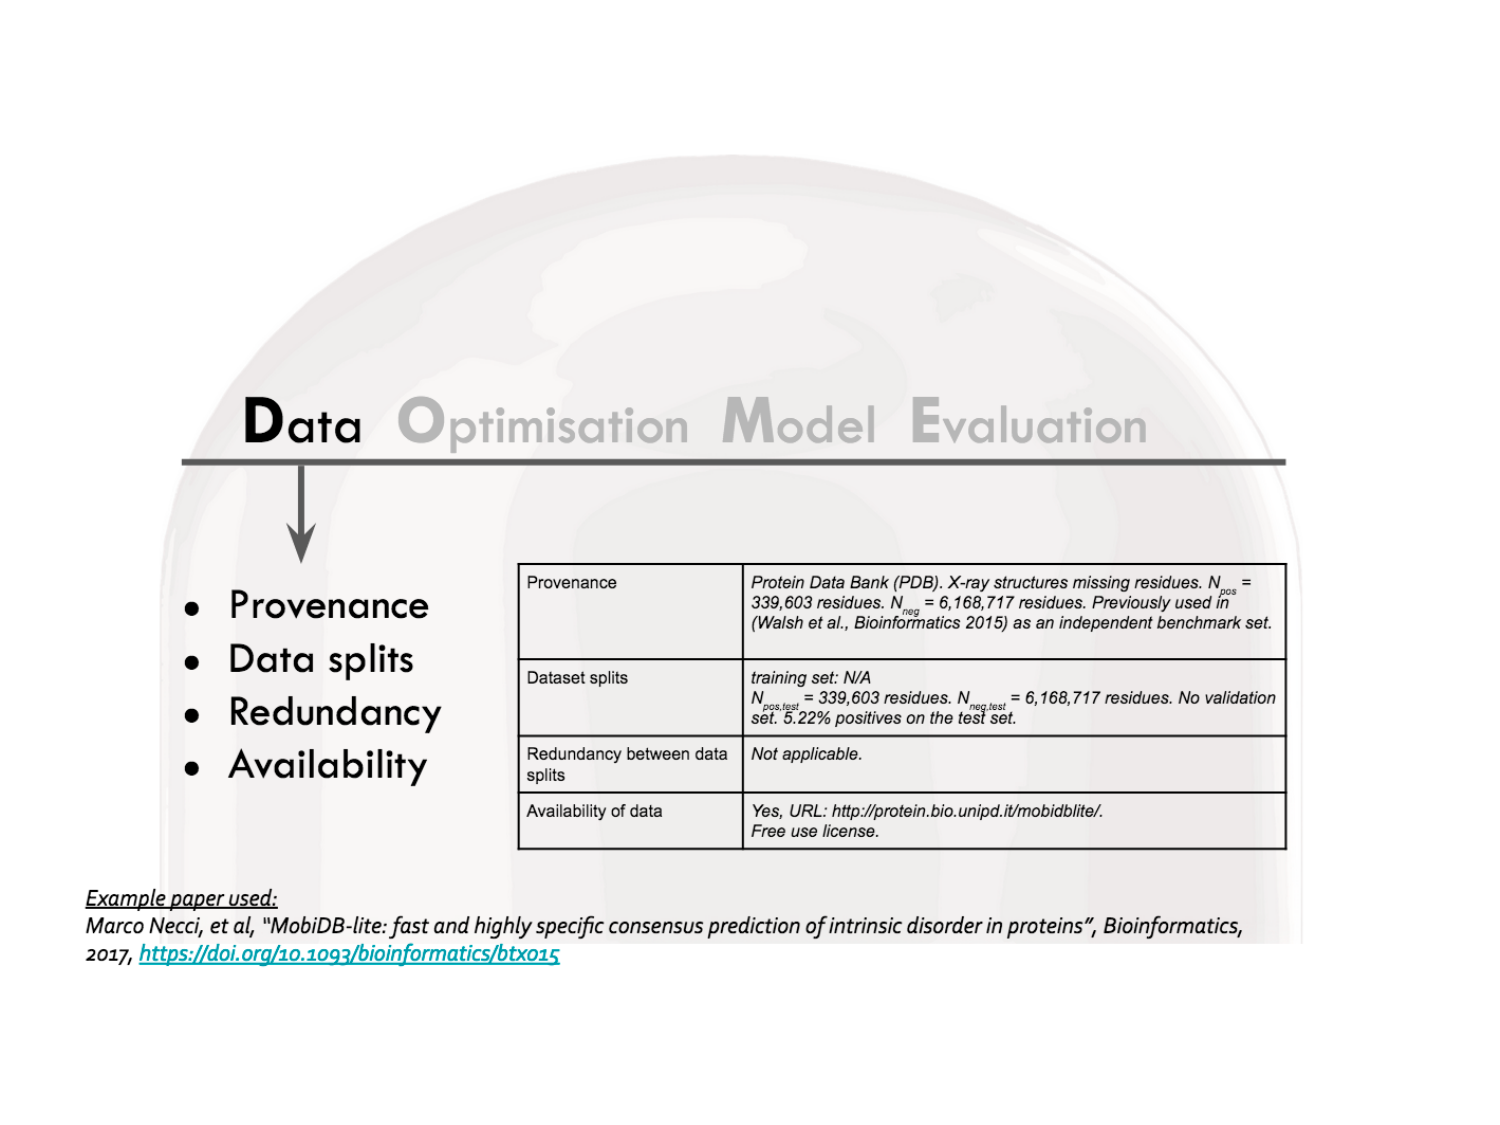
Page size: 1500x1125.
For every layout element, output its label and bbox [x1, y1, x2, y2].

picture [0, 144, 1500, 984]
